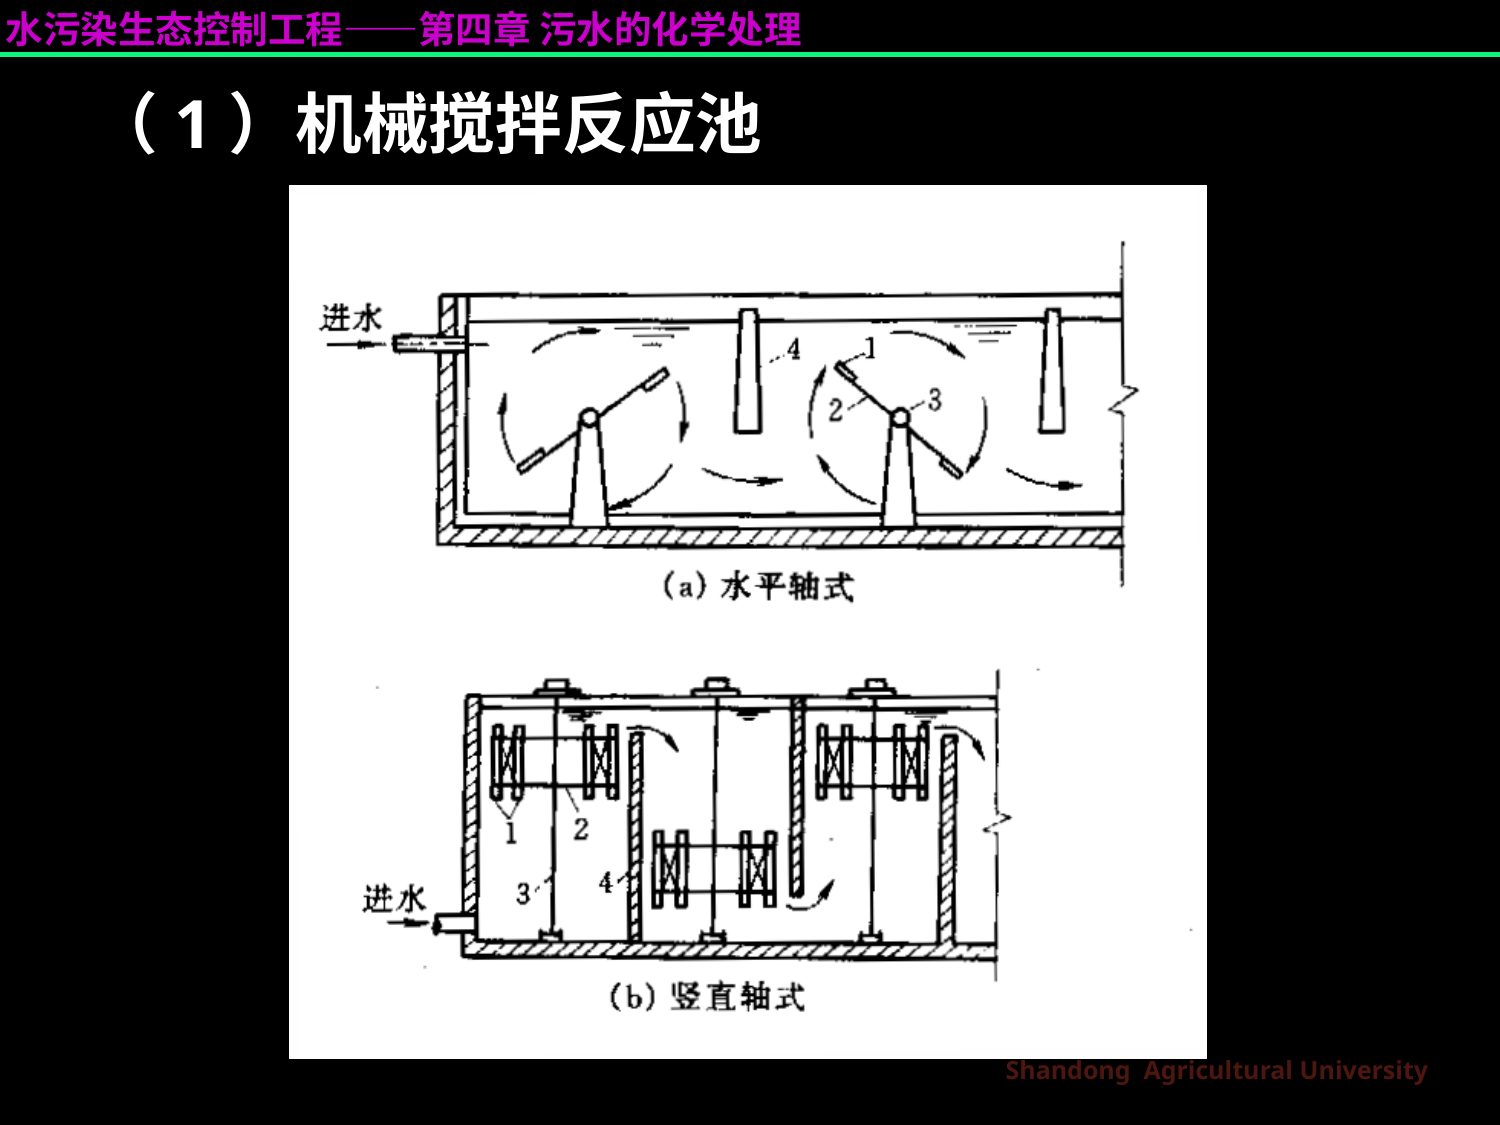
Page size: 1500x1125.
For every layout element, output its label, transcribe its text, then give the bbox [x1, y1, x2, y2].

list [288, 184, 1211, 1060]
title （1）机械搅拌反应池 [76, 42, 1430, 201]
